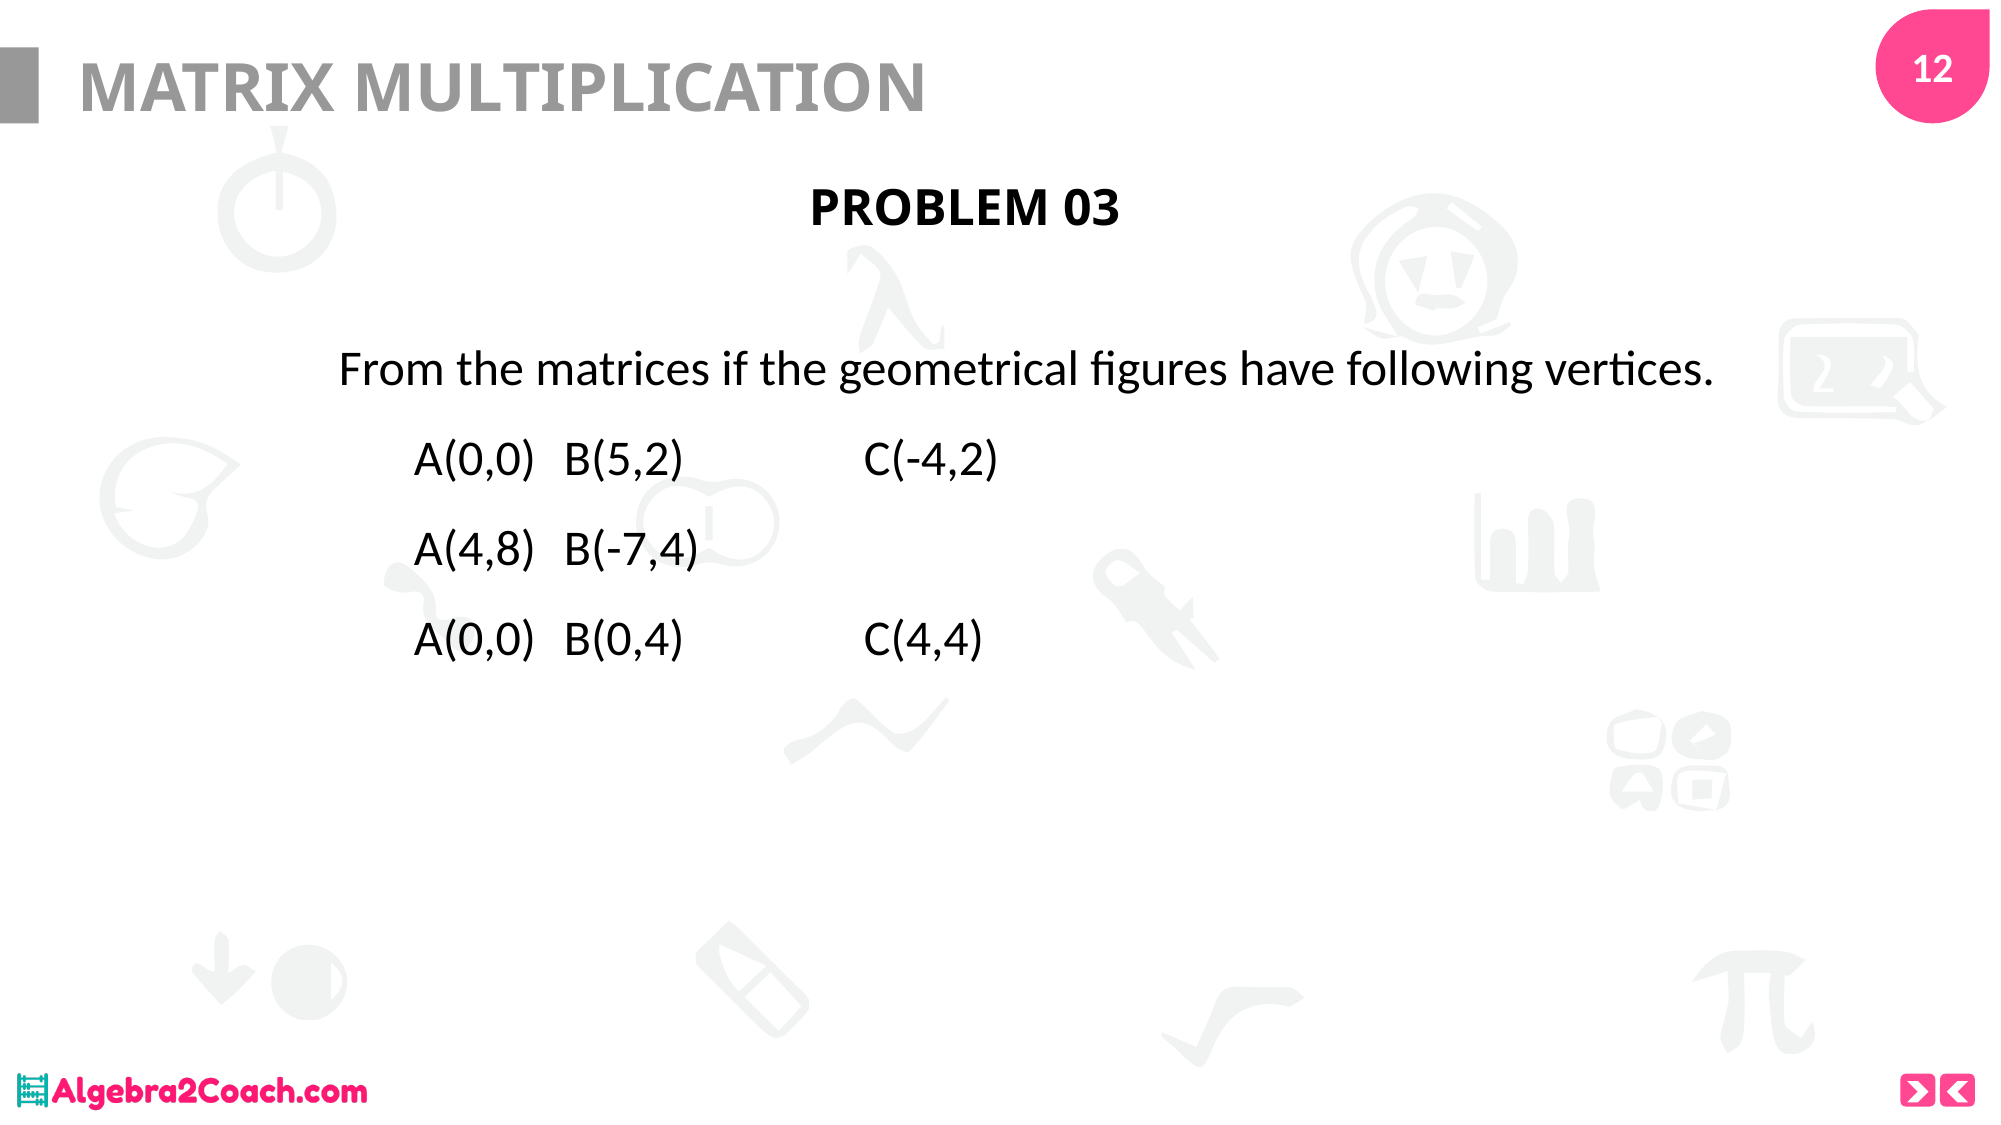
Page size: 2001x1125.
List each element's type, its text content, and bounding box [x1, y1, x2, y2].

title MATRIX MULTIPLICATION [62, 57, 1788, 122]
picture [14, 1070, 370, 1113]
text_box PROBLEM 03 [793, 156, 1159, 264]
text_box From the matrices if the geometrical figures have following vertices. A(0,0) B(5,2) C(-4,2) A(4,8) B(-7,4) A(0,0) B(0,4) C(4,4) [324, 297, 1759, 867]
